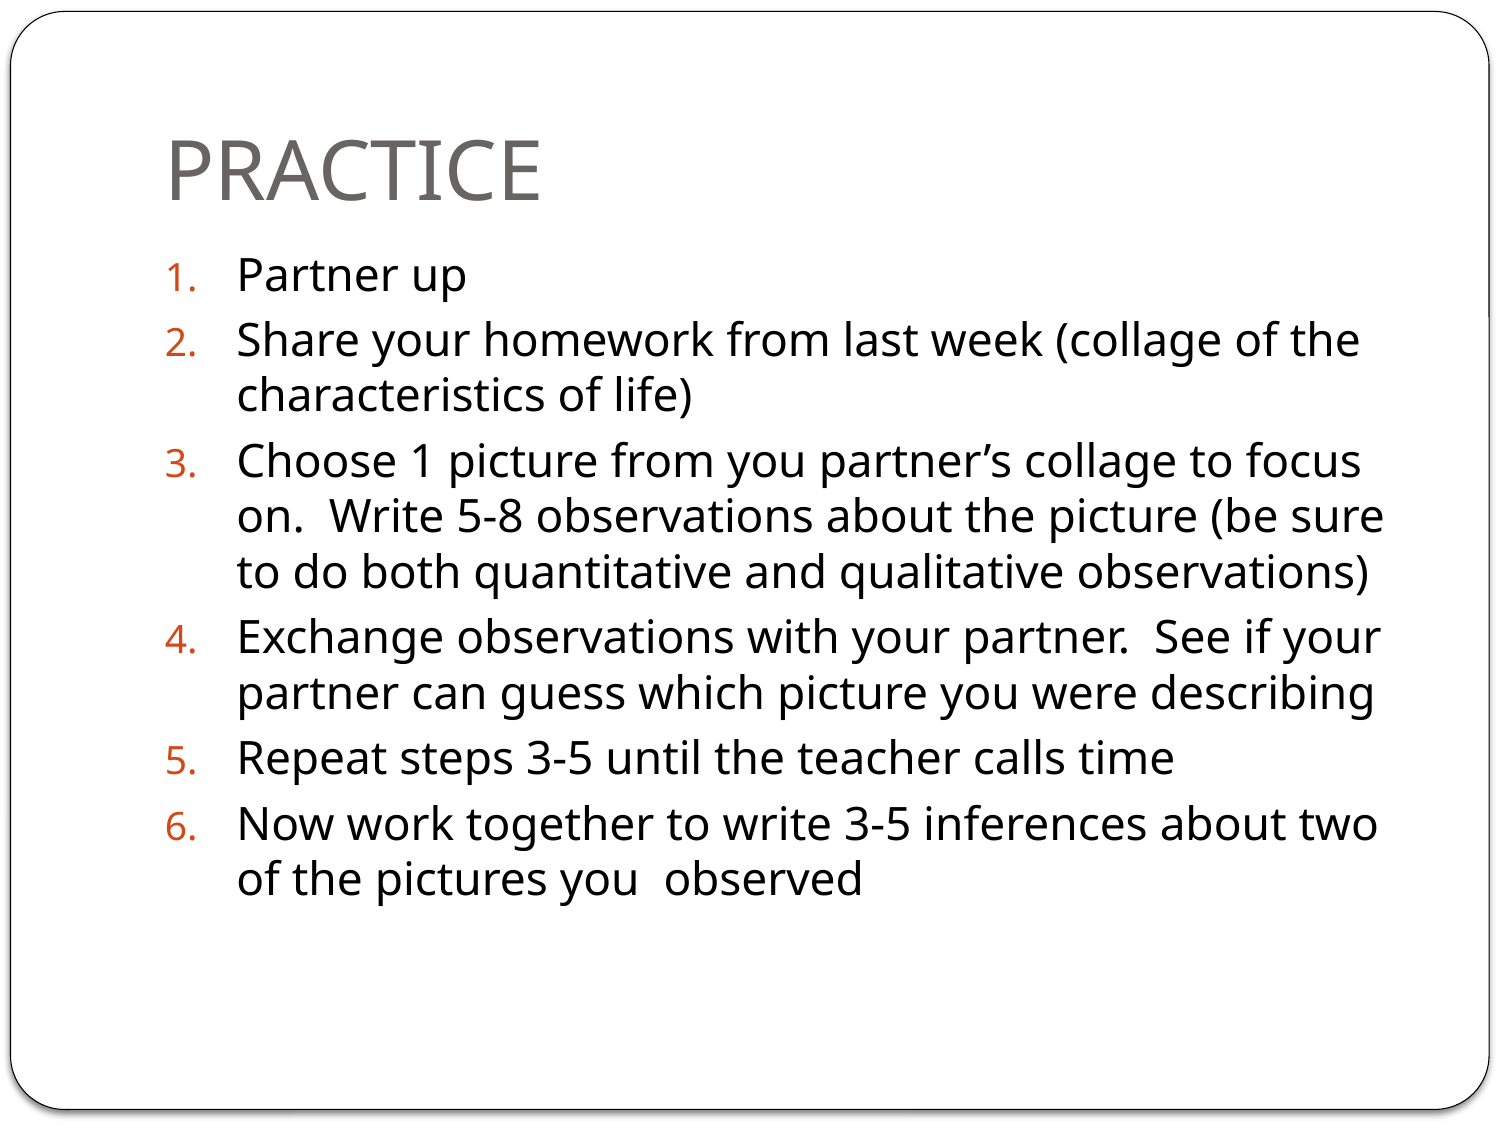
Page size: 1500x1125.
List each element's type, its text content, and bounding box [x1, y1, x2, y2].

list Partner up Share your homework from last week (collage of the characteristics of life) Choose 1 picture from you partner’s collage to focus on. Write 5-8 observations about the picture (be sure to do both quantitative and qualitative observations) Exchange observations with your partner. See if your partner can guess which picture you were describing Repeat steps 3-5 until the teacher calls time Now work together to write 3-5 inferences about two of the pictures you observed [150, 237, 1425, 988]
title PRACTICE [150, 45, 1425, 233]
